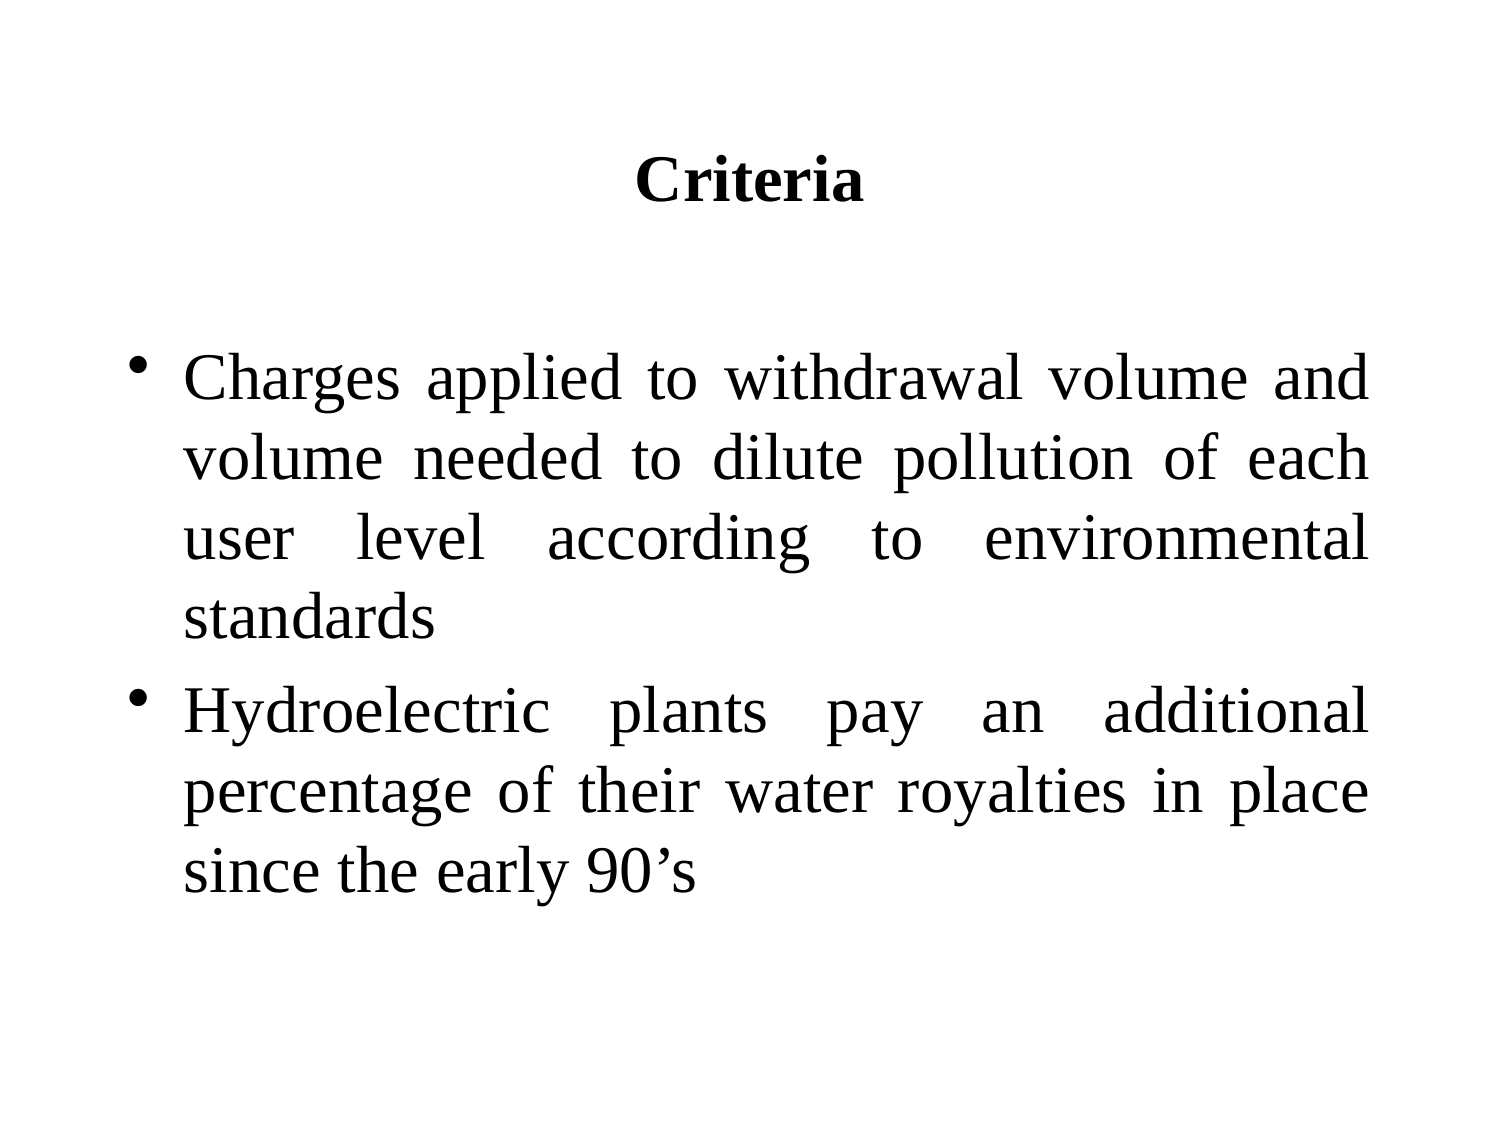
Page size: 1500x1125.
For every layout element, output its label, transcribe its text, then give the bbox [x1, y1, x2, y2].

list Charges applied to withdrawal volume and volume needed to dilute pollution of each user level according to environmental standards Hydroelectric plants pay an additional percentage of their water royalties in place since the early 90’s [112, 324, 1388, 1001]
title Criteria [112, 99, 1388, 251]
